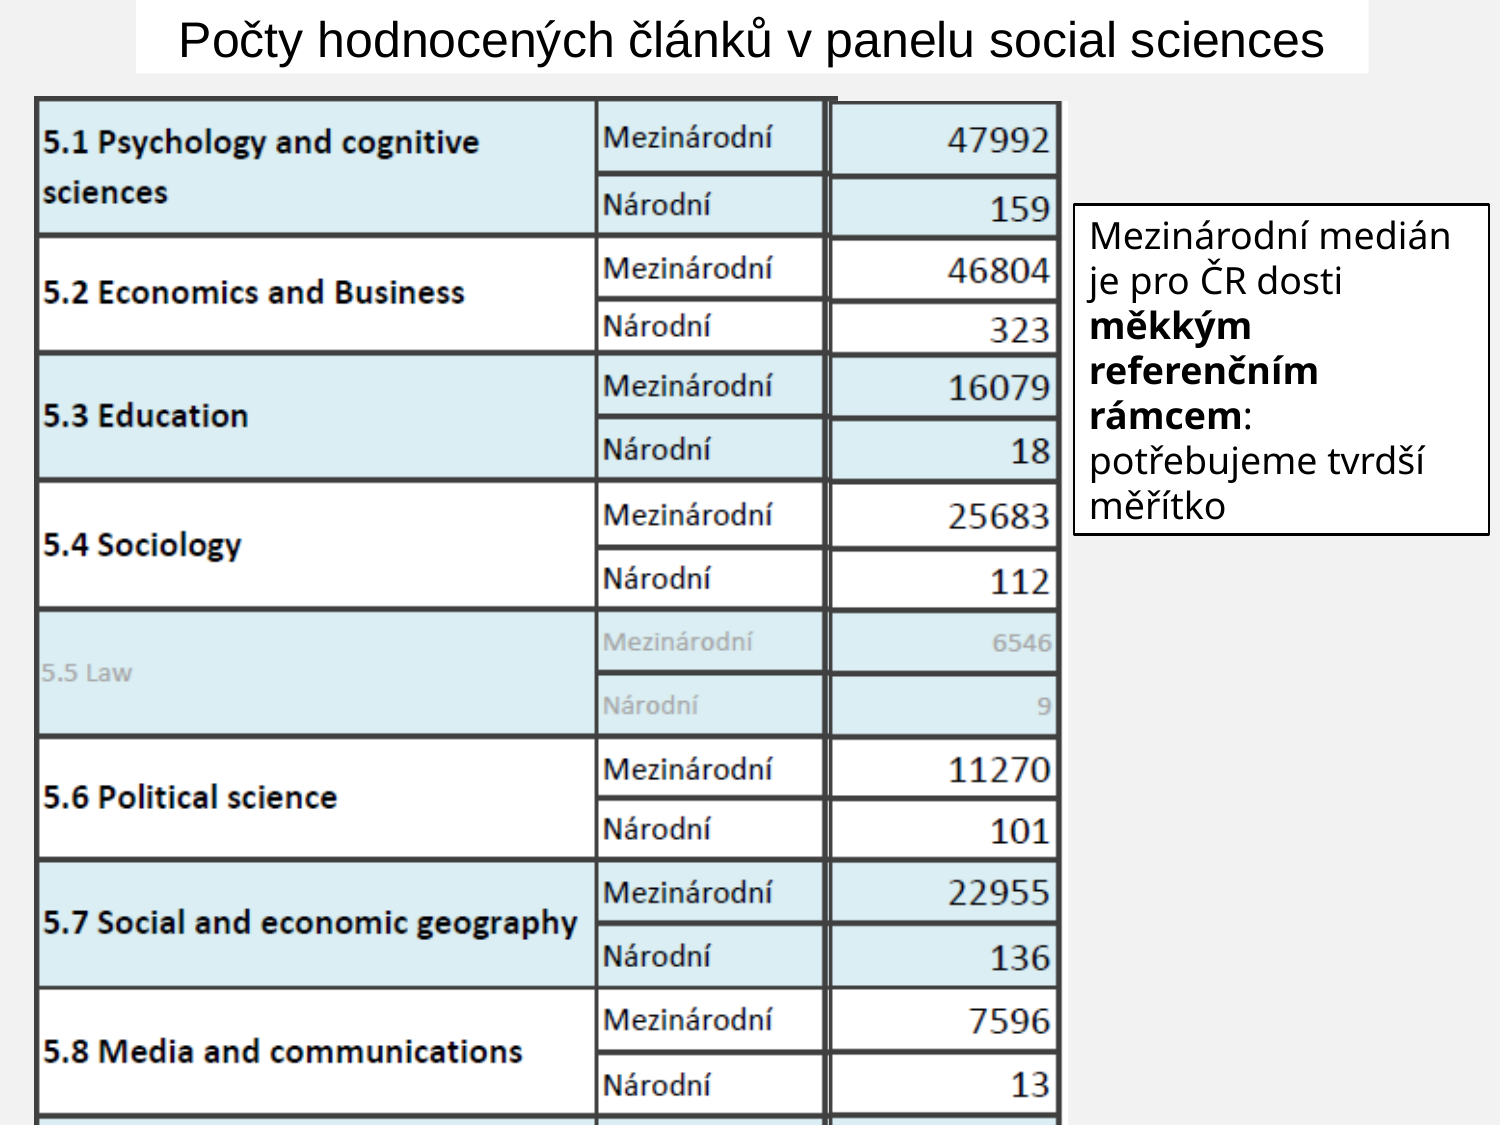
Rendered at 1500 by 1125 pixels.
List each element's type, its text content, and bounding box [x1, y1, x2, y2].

title Počty hodnocených článků v panelu social sciences [135, 0, 1369, 74]
picture [33, 96, 1068, 1125]
text_box Mezinárodní medián je pro ČR dosti měkkým referenčním rámcem: potřebujeme tvrdší měřítko [1074, 204, 1490, 535]
